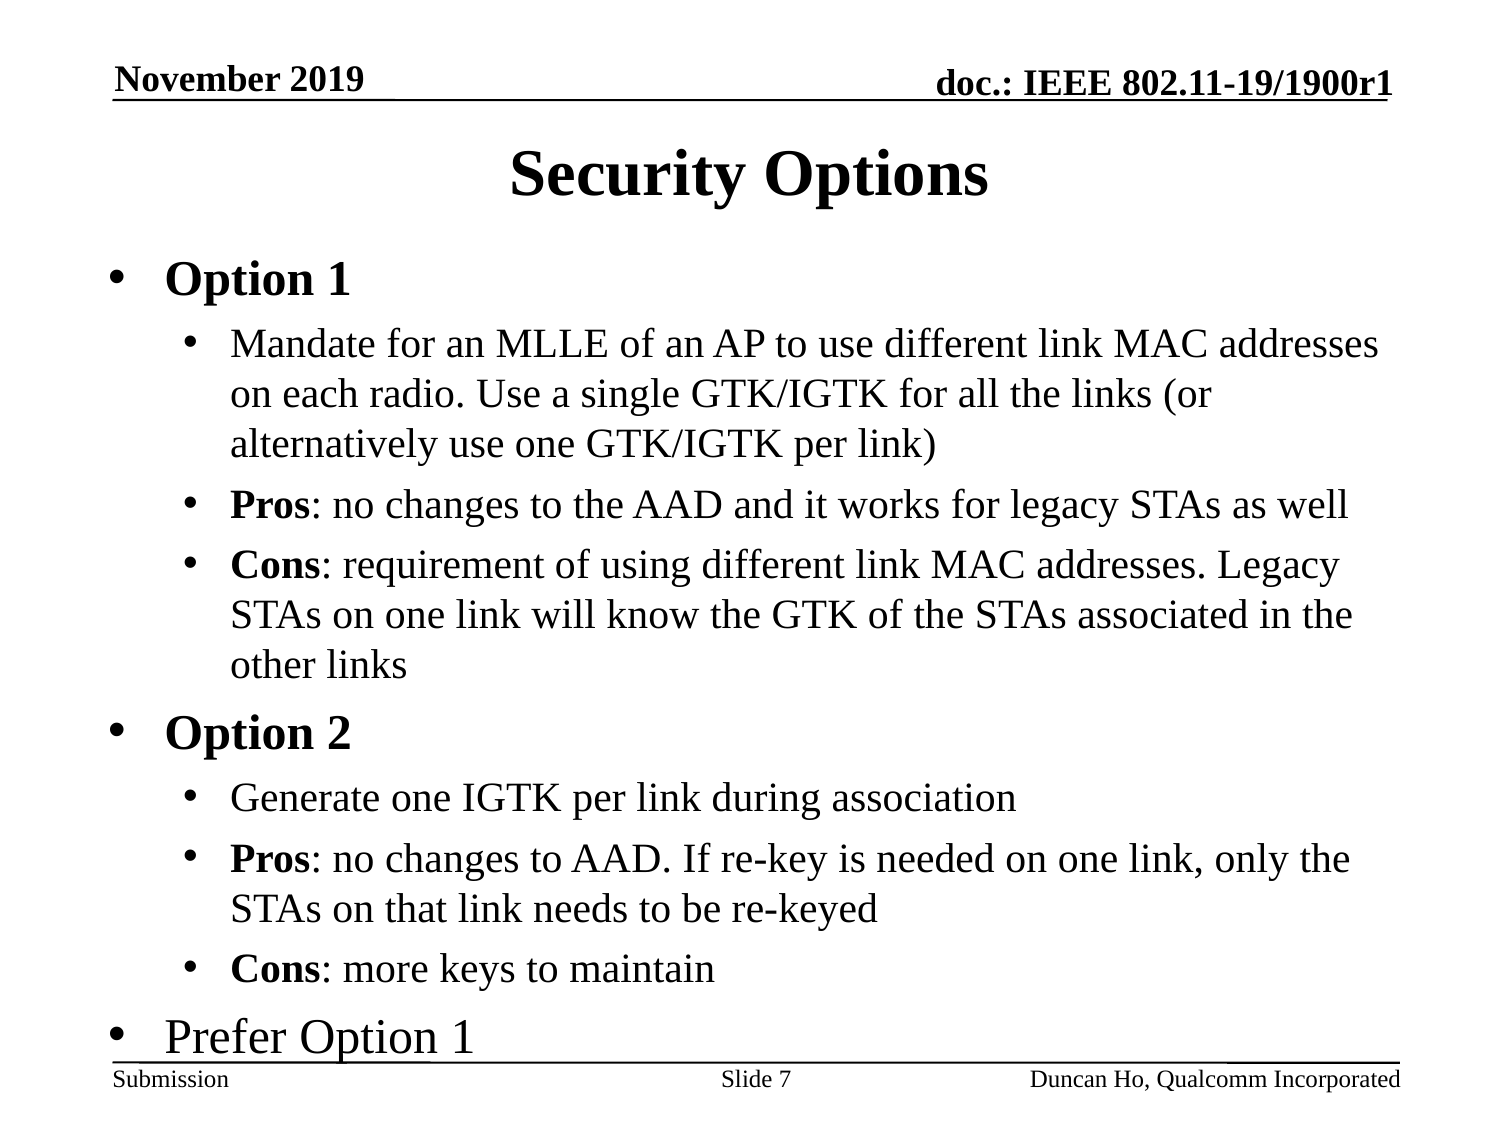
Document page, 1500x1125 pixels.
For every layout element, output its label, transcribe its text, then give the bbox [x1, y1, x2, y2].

title Security Options [112, 112, 1388, 226]
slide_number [114, 54, 423, 100]
footer Duncan Ho, Qualcomm Incorporated [878, 1061, 1402, 1093]
list Option 1 Mandate for an MLLE of an AP to use different link MAC addresses on each radio. Use a single GTK/IGTK for all the links (or alternatively use one GTK/IGTK per link) Pros: no changes to the AAD and it works for legacy STAs as well Cons: requirement of using different link MAC addresses. Legacy STAs on one link will know the GTK of the STAs associated in the other links Option 2 Generate one IGTK per link during association Pros: no changes to AAD. If re-key is needed on one link, only the STAs on that link needs to be re-keyed Cons: more keys to maintain Prefer Option 1 [92, 238, 1408, 976]
slide_number Slide 7 [712, 1061, 800, 1123]
